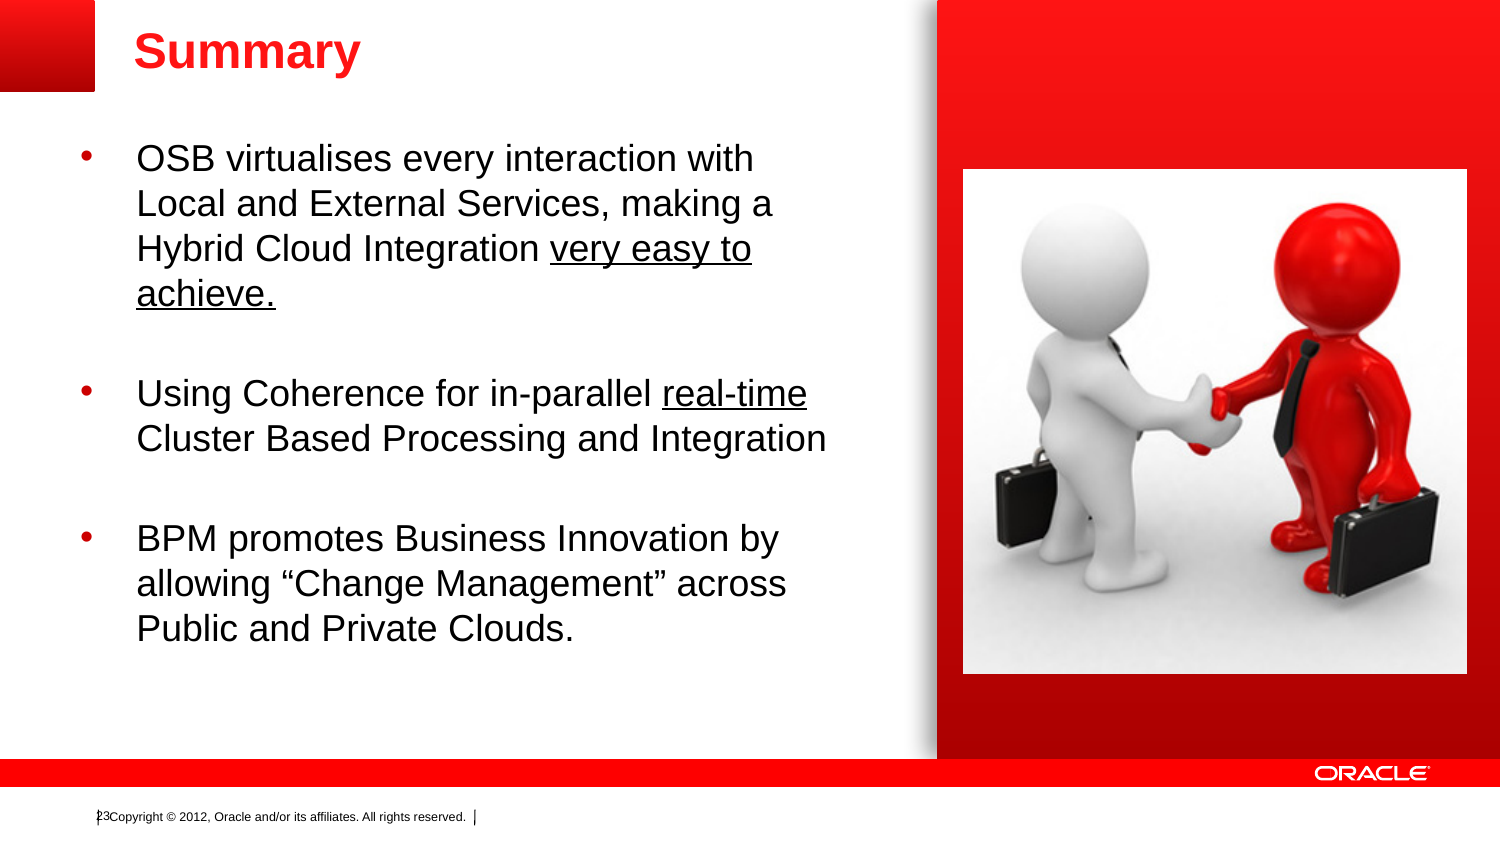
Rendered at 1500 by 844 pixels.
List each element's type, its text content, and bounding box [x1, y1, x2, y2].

picture [963, 169, 1468, 674]
picture [0, 759, 1500, 787]
text_box Summary [118, 20, 700, 103]
text_box OSB virtualises every interaction with Local and External Services, making a Hybrid Cloud Integration very easy to achieve. Using Coherence for in-parallel real-time Cluster Based Processing and Integration BPM promotes Business Innovation by allowing “Change Management” across Public and Private Clouds. [65, 126, 849, 385]
